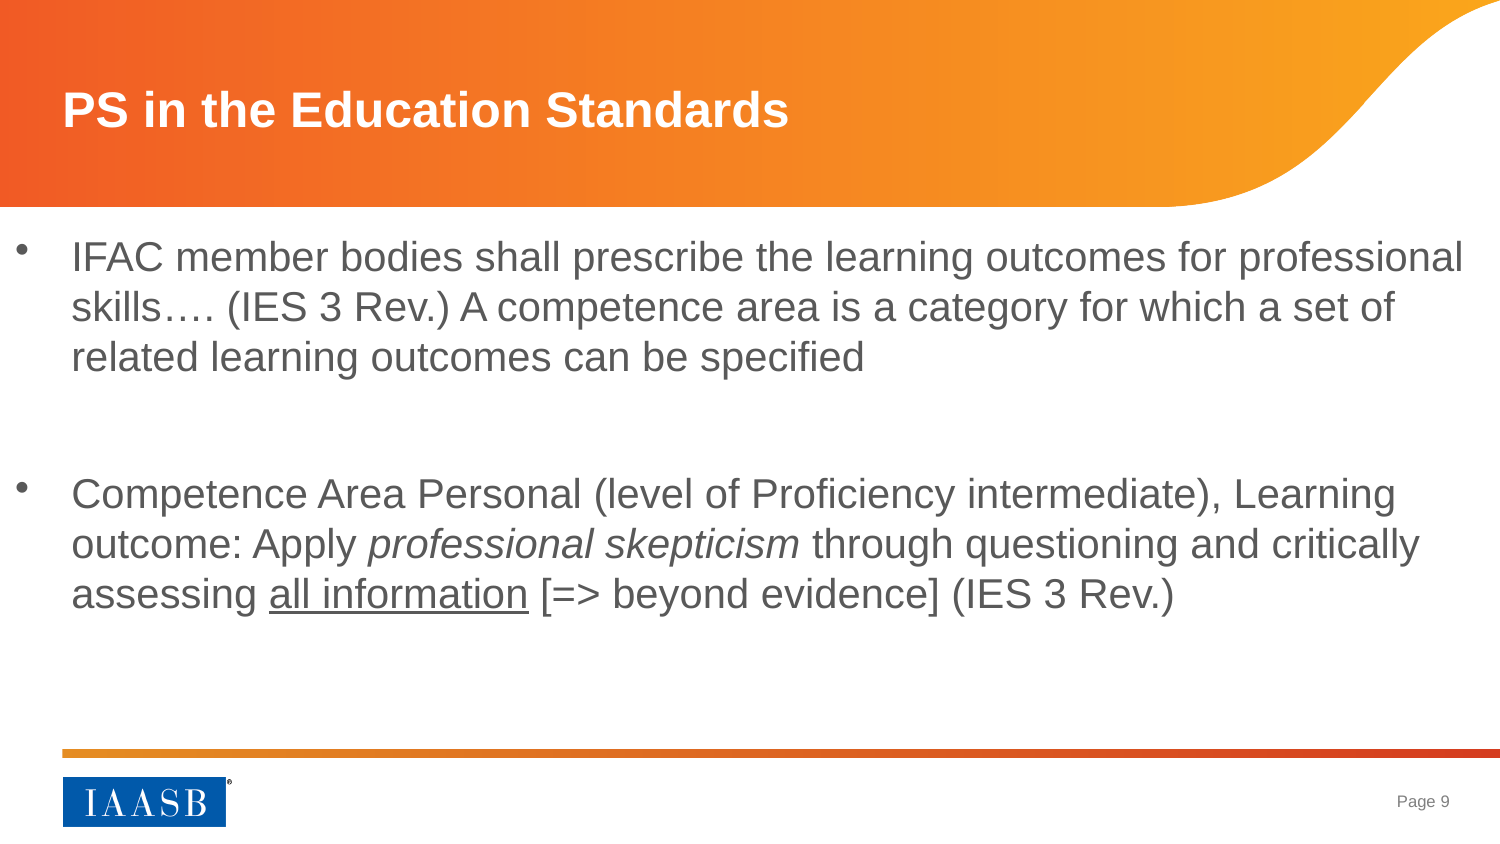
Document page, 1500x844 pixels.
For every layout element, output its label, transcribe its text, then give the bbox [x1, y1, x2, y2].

title PS in the Education Standards [62, 75, 1350, 141]
list IFAC member bodies shall prescribe the learning outcomes for professional skills…. (IES 3 Rev.) A competence area is a category for which a set of related learning outcomes can be specified Competence Area Personal (level of Proficiency intermediate), Learning outcome: Apply professional skepticism through questioning and critically assessing all information [=> beyond evidence] (IES 3 Rev.) [0, 221, 1500, 772]
picture [63, 777, 232, 827]
picture [0, 0, 1500, 207]
